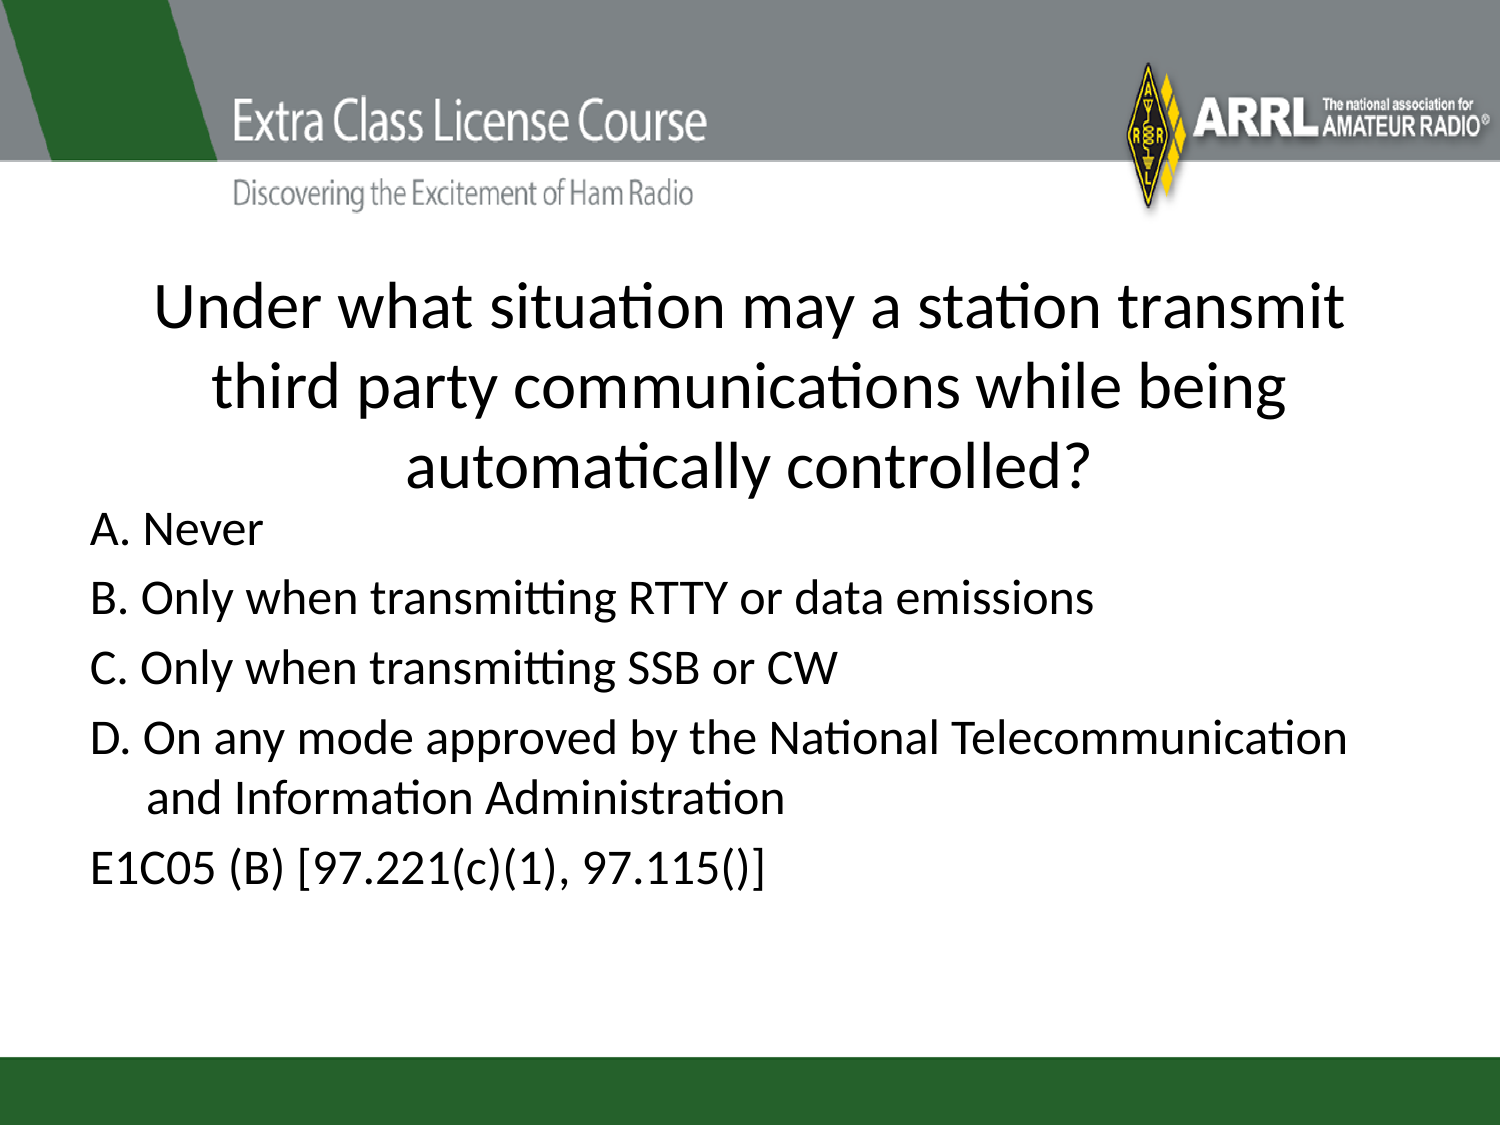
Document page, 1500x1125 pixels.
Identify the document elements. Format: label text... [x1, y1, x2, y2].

list A. Never B. Only when transmitting RTTY or data emissions C. Only when transmitting SSB or CW D. On any mode approved by the National Telecommunication and Information Administration E1C05 (B) [97.221(c)(1), 97.115()] [75, 487, 1425, 1005]
picture [0, 0, 1500, 1125]
title Under what situation may a station transmit third party communications while being automatically controlled? [75, 254, 1425, 443]
